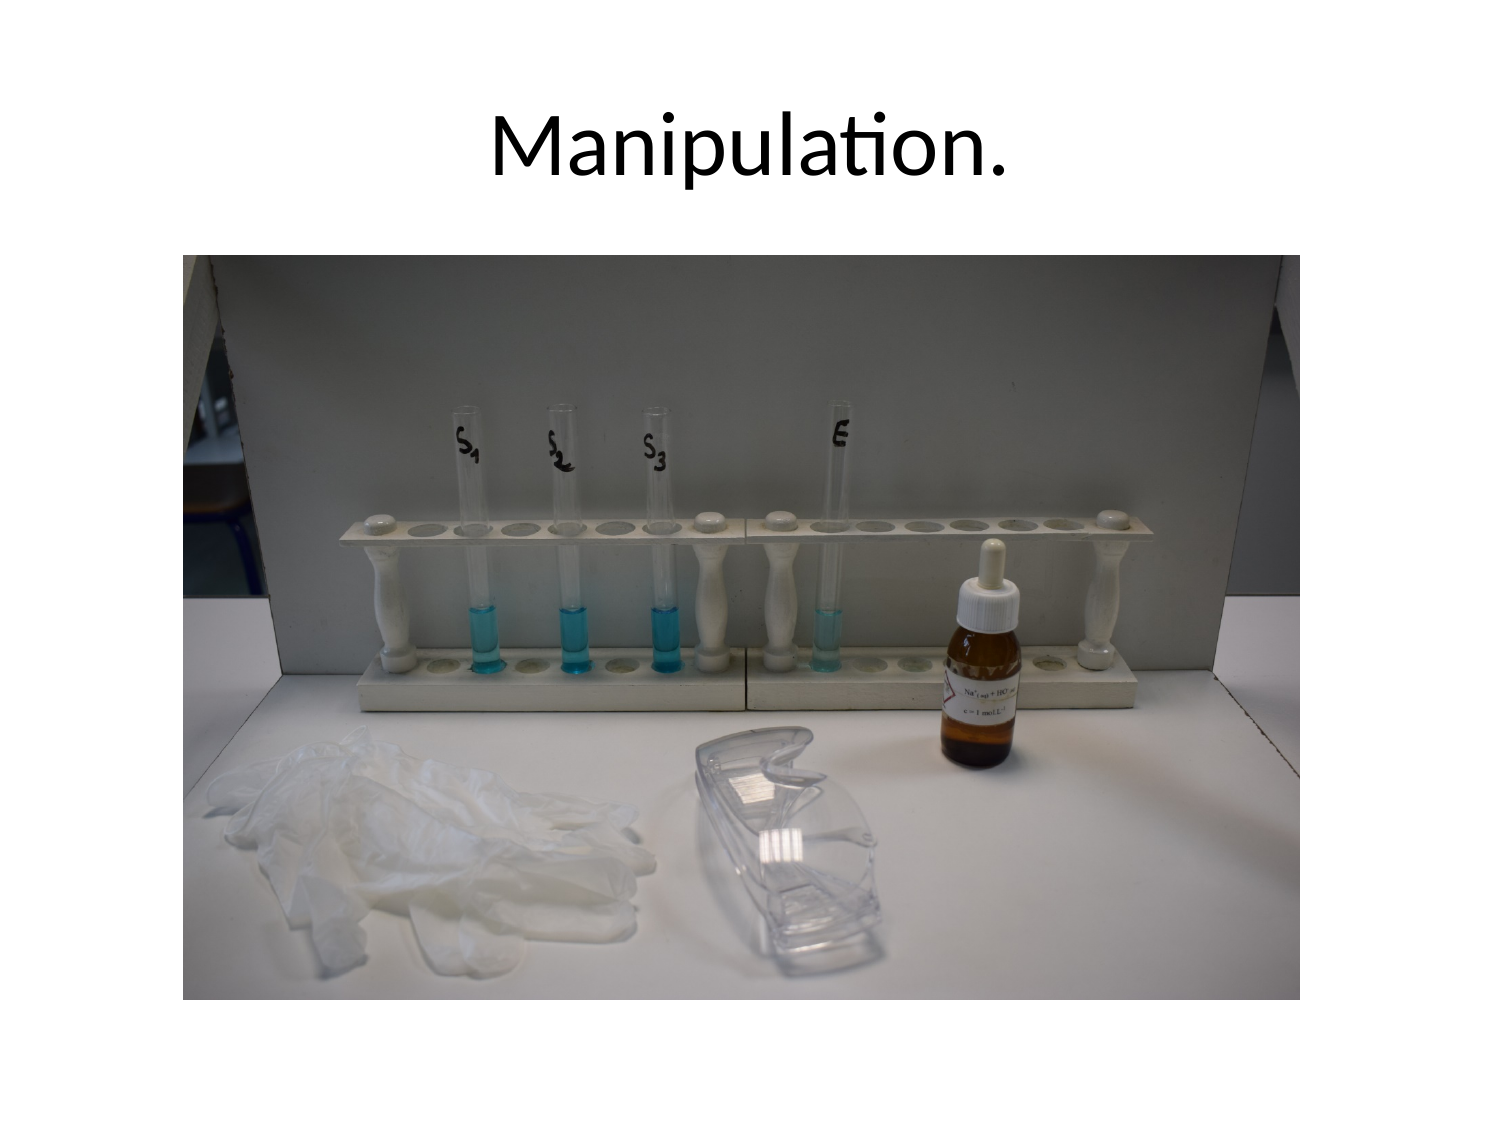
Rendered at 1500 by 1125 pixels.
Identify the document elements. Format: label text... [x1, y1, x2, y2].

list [182, 255, 1300, 1000]
title Manipulation. [75, 45, 1425, 233]
